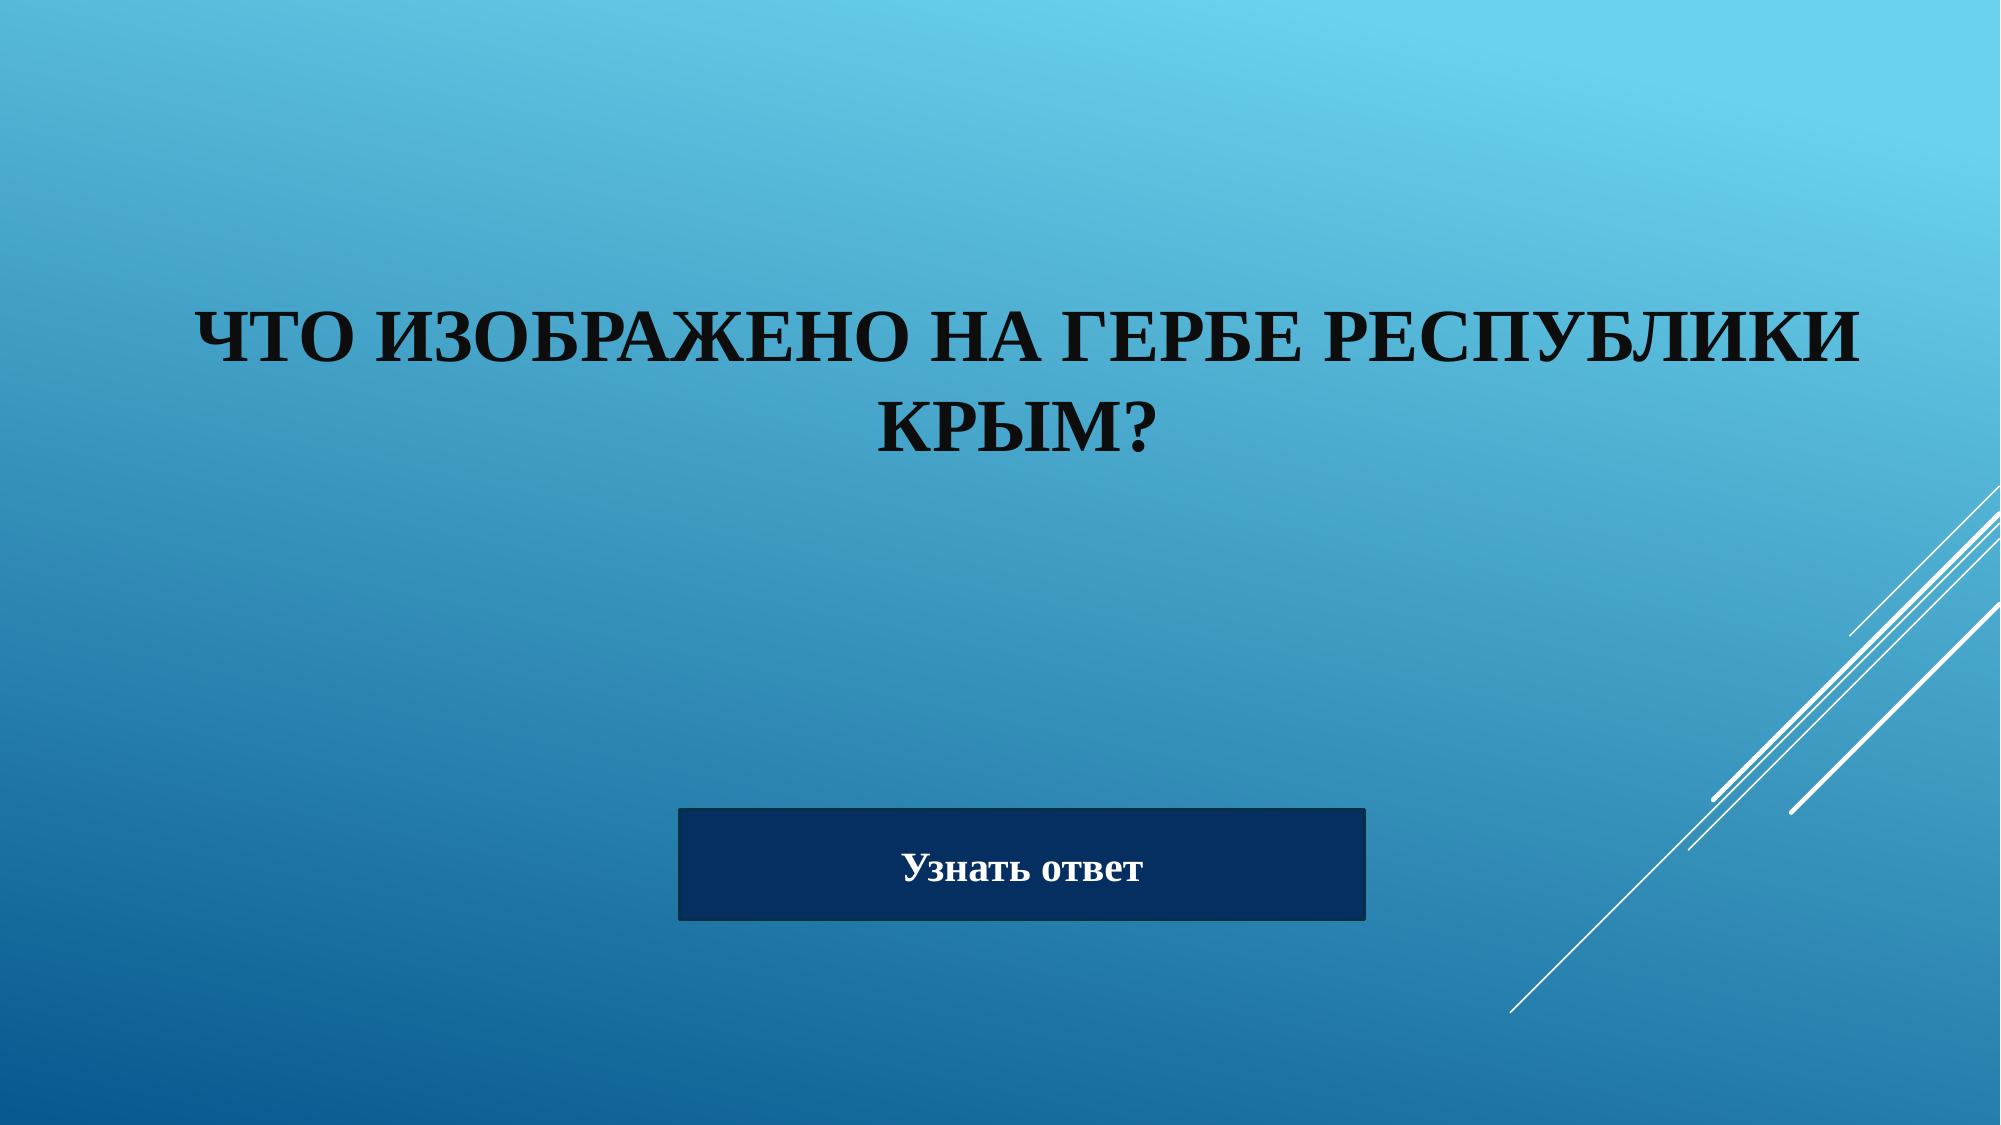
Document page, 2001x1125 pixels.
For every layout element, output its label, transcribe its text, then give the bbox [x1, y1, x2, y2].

title Что изображено на гербе Республики Крым? [156, 141, 1882, 701]
